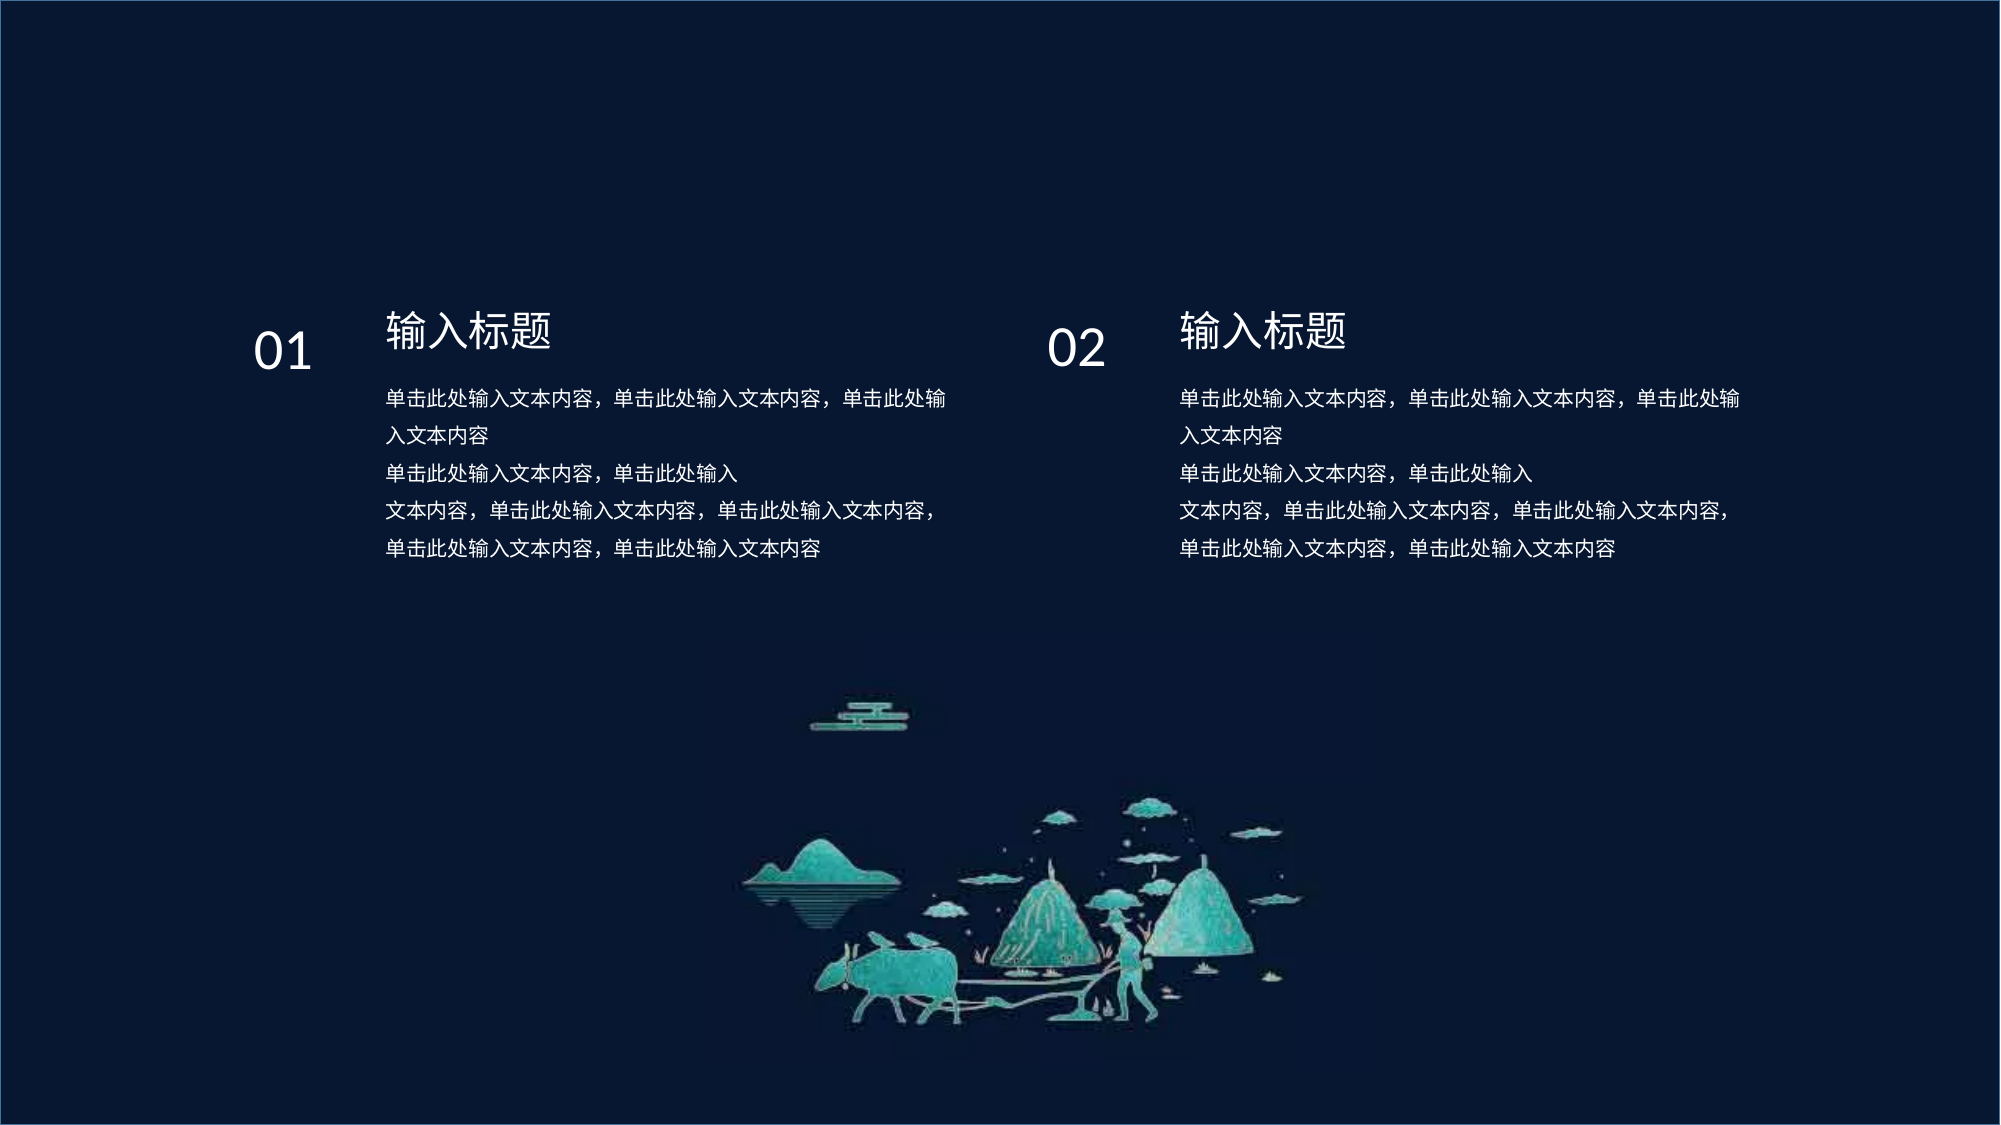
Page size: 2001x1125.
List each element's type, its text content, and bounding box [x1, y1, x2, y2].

text_box [0, 0, 2000, 1125]
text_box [370, 302, 967, 571]
text_box 02 [1032, 301, 1128, 386]
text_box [1165, 302, 1761, 571]
text_box 01 [238, 303, 335, 389]
picture [698, 634, 1368, 1068]
